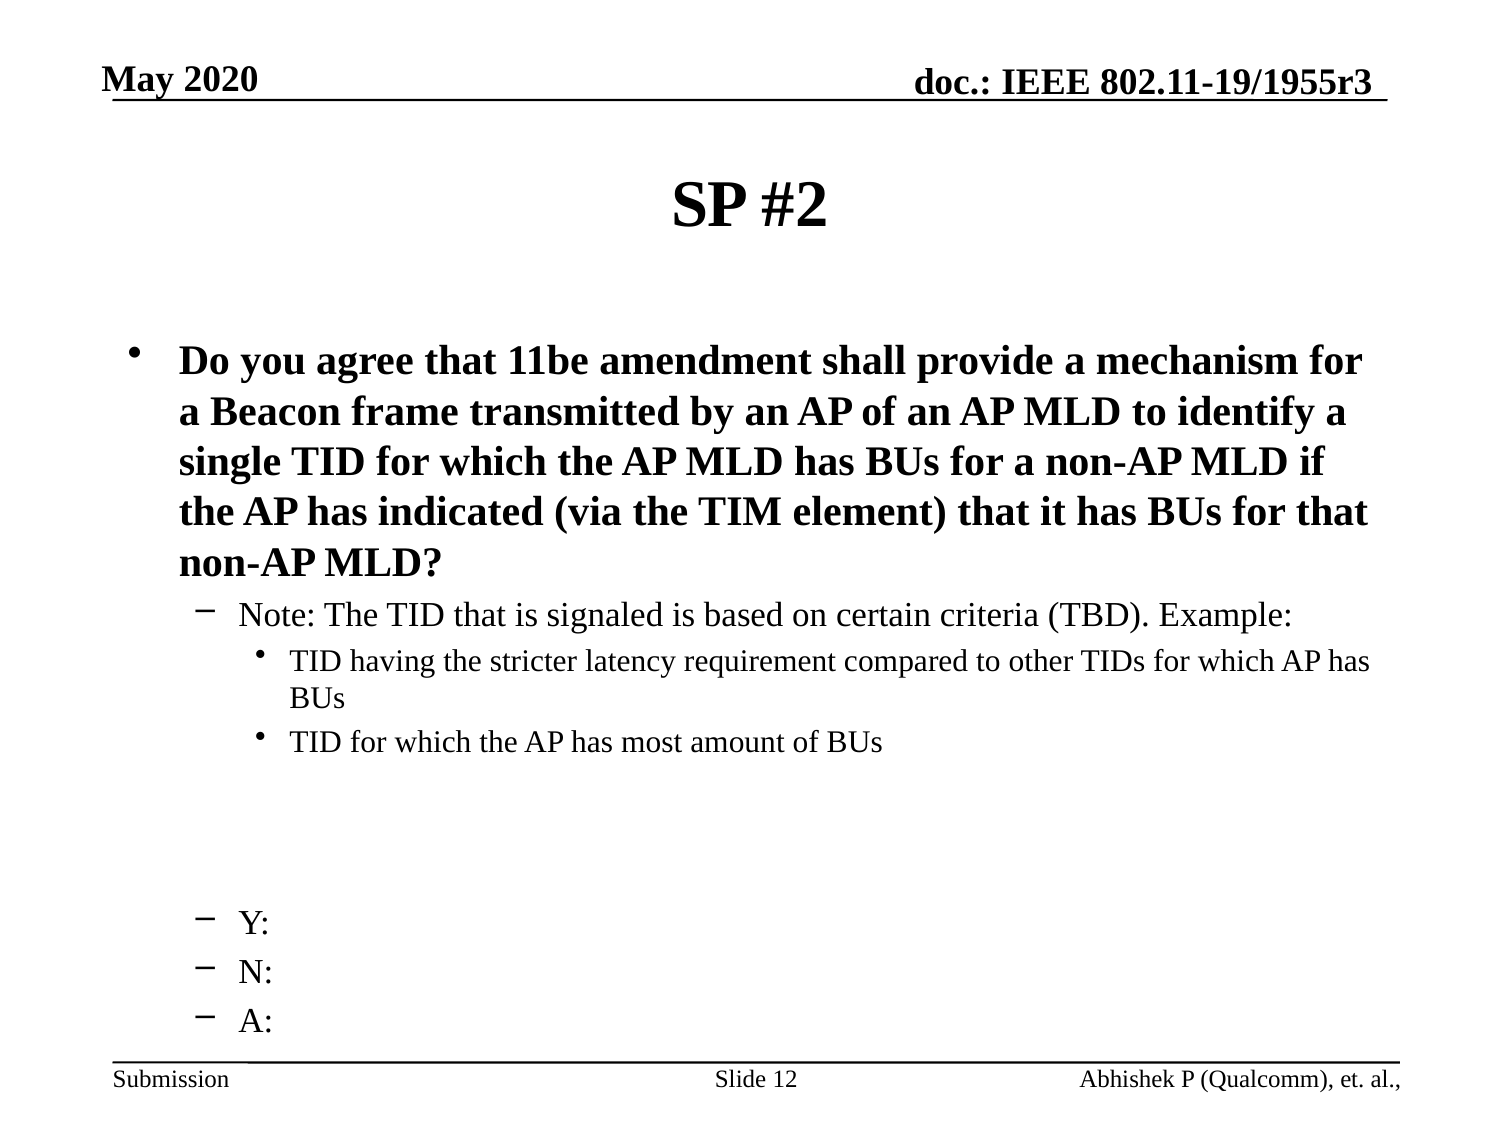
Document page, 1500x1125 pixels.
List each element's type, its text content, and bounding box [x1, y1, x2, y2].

slide_number Slide 12 [712, 1061, 801, 1093]
title SP #2 [112, 112, 1388, 288]
list Do you agree that 11be amendment shall provide a mechanism for a Beacon frame transmitted by an AP of an AP MLD to identify a single TID for which the AP MLD has BUs for a non-AP MLD if the AP has indicated (via the TIM element) that it has BUs for that non-AP MLD? Note: The TID that is signaled is based on certain criteria (TBD). Example: TID having the stricter latency requirement compared to other TIDs for which AP has BUs TID for which the AP has most amount of BUs Y: N: A: [112, 324, 1402, 1052]
footer Abhishek P (Qualcomm), et. al., [949, 1061, 1402, 1093]
